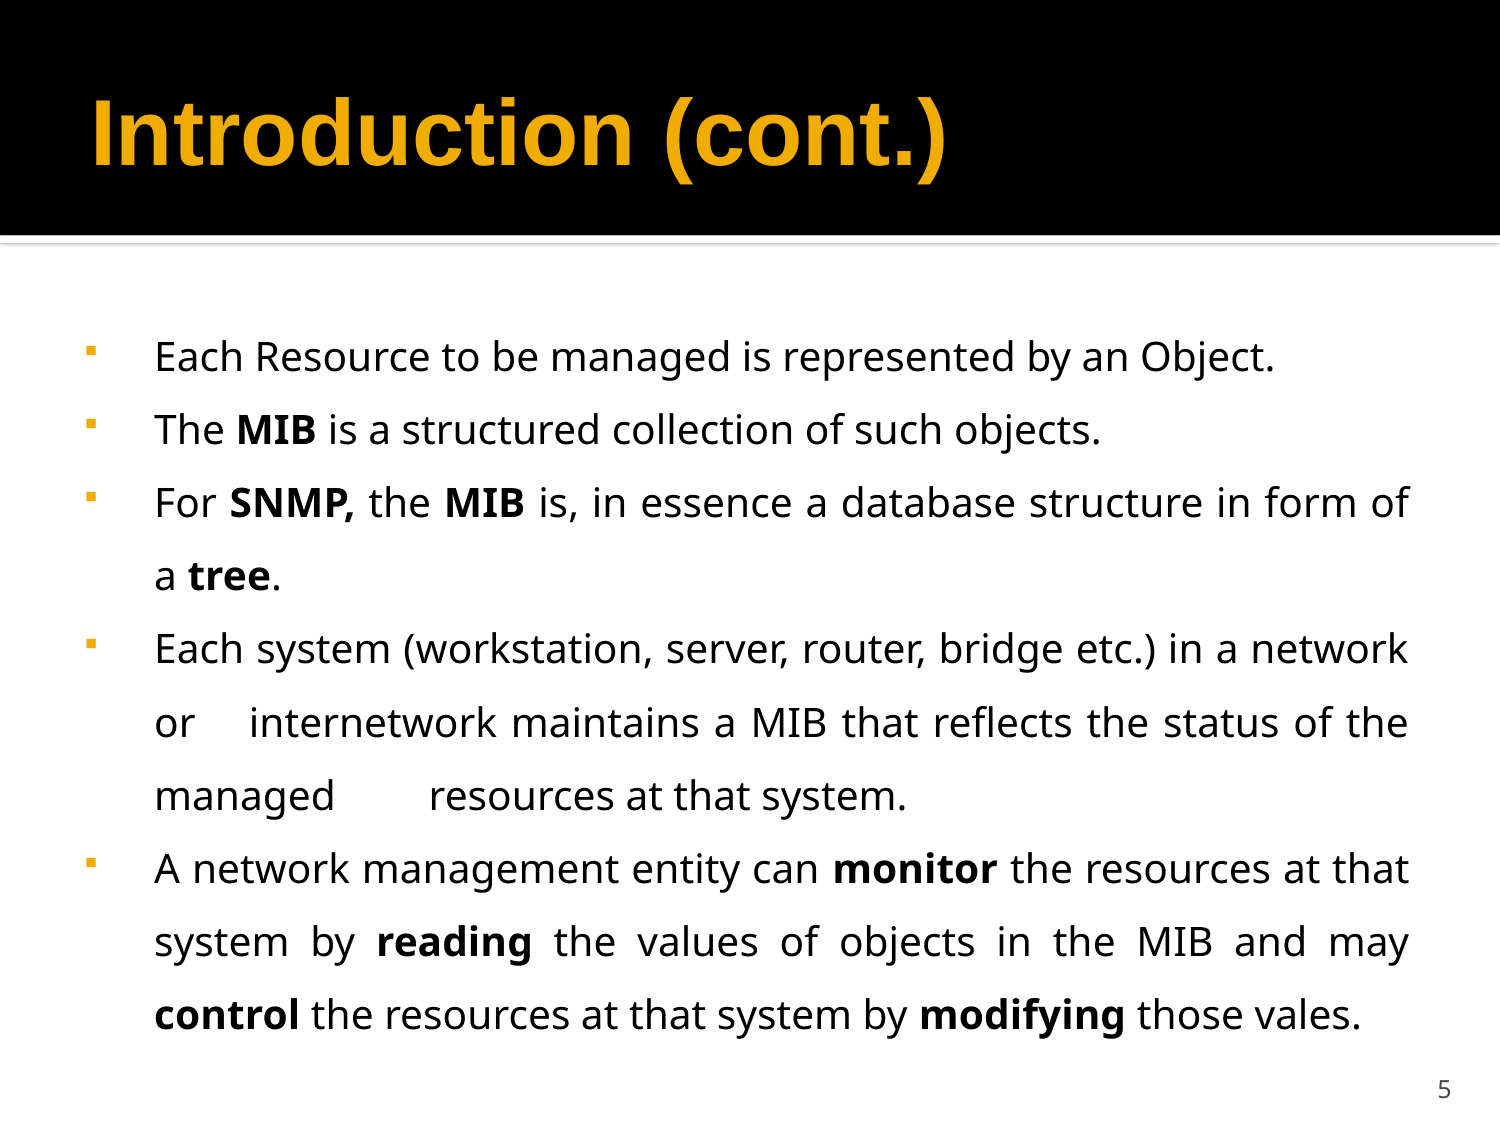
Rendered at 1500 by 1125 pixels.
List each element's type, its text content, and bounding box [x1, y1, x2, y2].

list Each Resource to be managed is represented by an Object. The MIB is a structured collection of such objects. For SNMP, the MIB is, in essence a database structure in form of a tree. Each system (workstation, server, router, bridge etc.) in a network or internetwork maintains a MIB that reflects the status of the managed resources at that system. A network management entity can monitor the resources at that system by reading the values of objects in the MIB and may control the resources at that system by modifying those vales. [75, 291, 1425, 1050]
title Introduction (cont.) [75, 25, 1425, 231]
slide_number 5 [1345, 1062, 1467, 1108]
